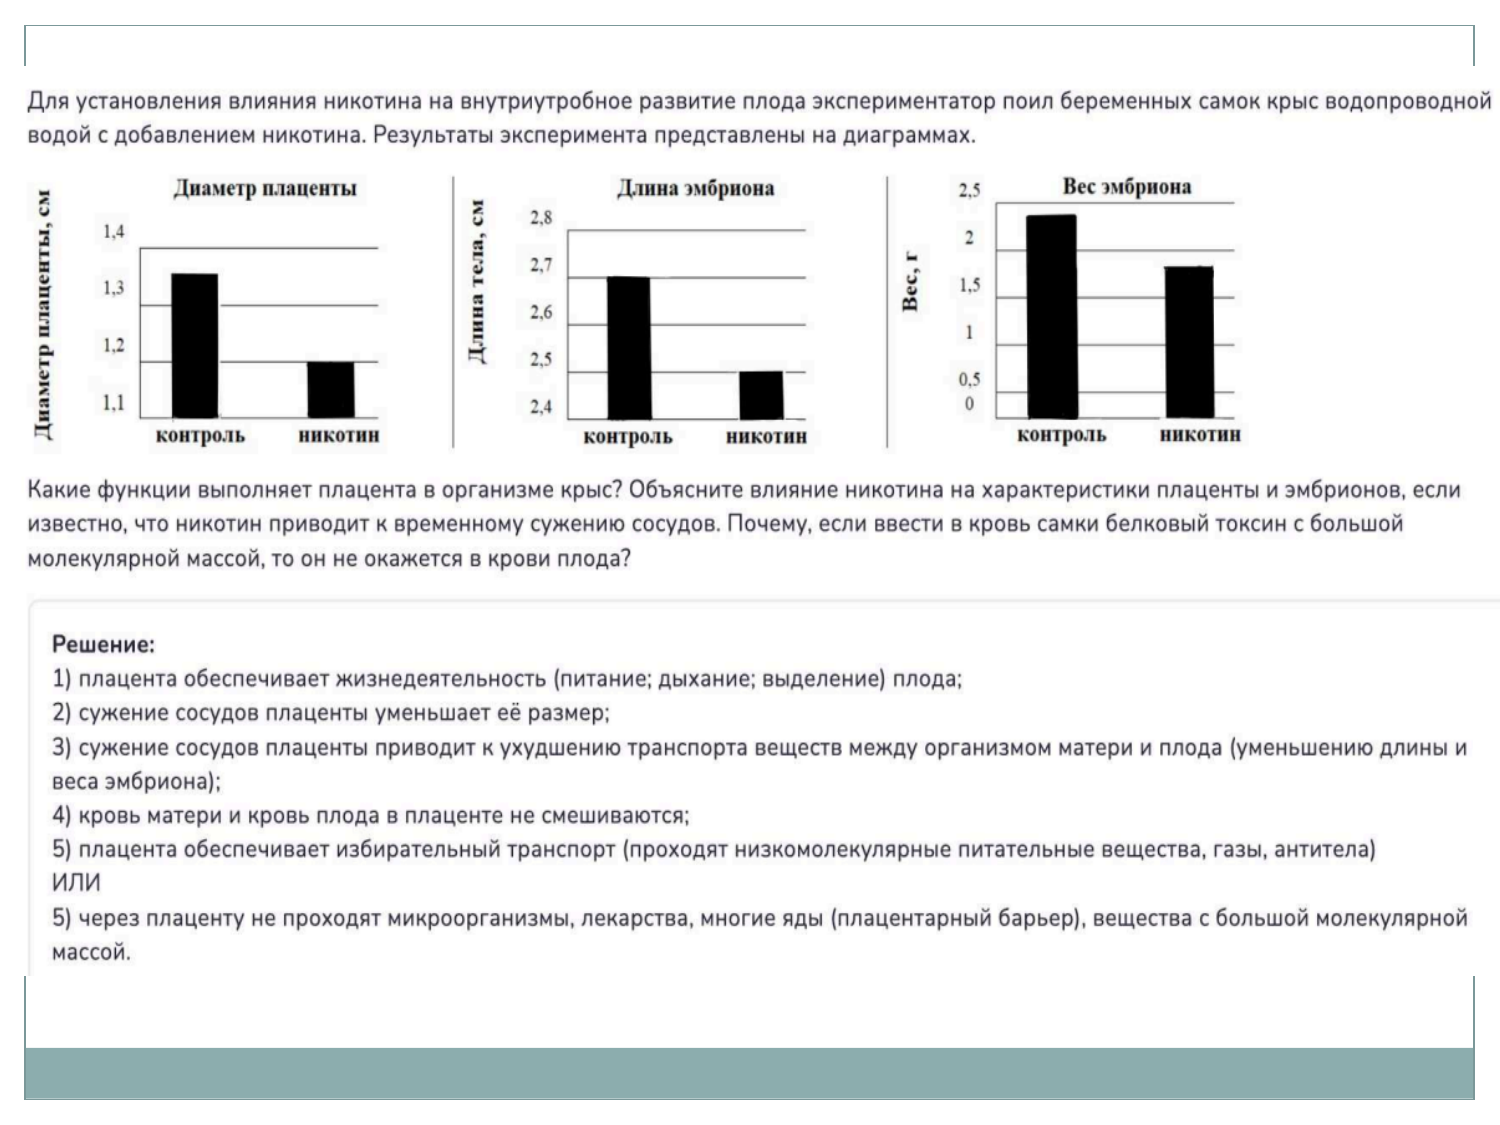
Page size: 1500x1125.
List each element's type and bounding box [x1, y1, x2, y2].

picture [2, 66, 1500, 977]
